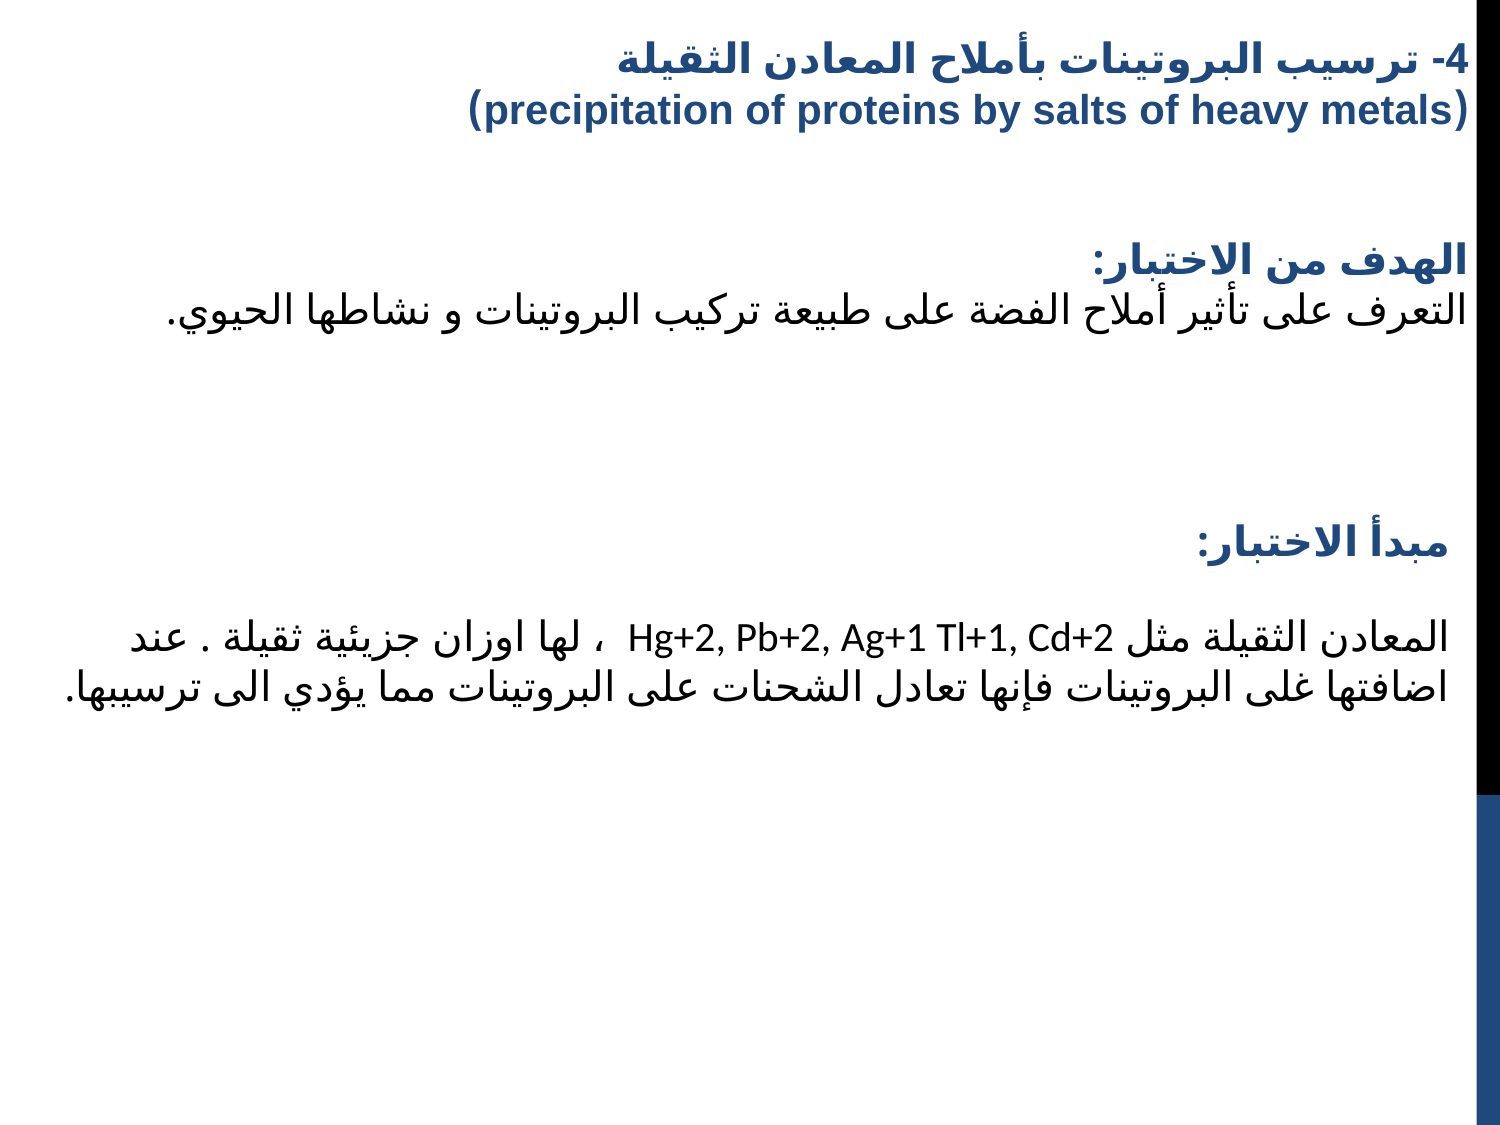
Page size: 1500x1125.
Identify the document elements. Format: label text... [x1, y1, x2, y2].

text_box 4- ترسيب البروتينات بأملاح المعادن الثقيلة (precipitation of proteins by salts of heavy metals) الهدف من الاختبار: التعرف على تأثير أملاح الفضة على طبيعة تركيب البروتينات و نشاطها الحيوي. [58, 24, 1484, 490]
text_box مبدأ الاختبار: المعادن الثقيلة مثل Hg+2, Pb+2, Ag+1 Tl+1, Cd+2 ، لها اوزان جزيئية ثقيلة . عند اضافتها غلى البروتينات فإنها تعادل الشحنات على البروتينات مما يؤدي الى ترسيبها. [37, 506, 1466, 717]
